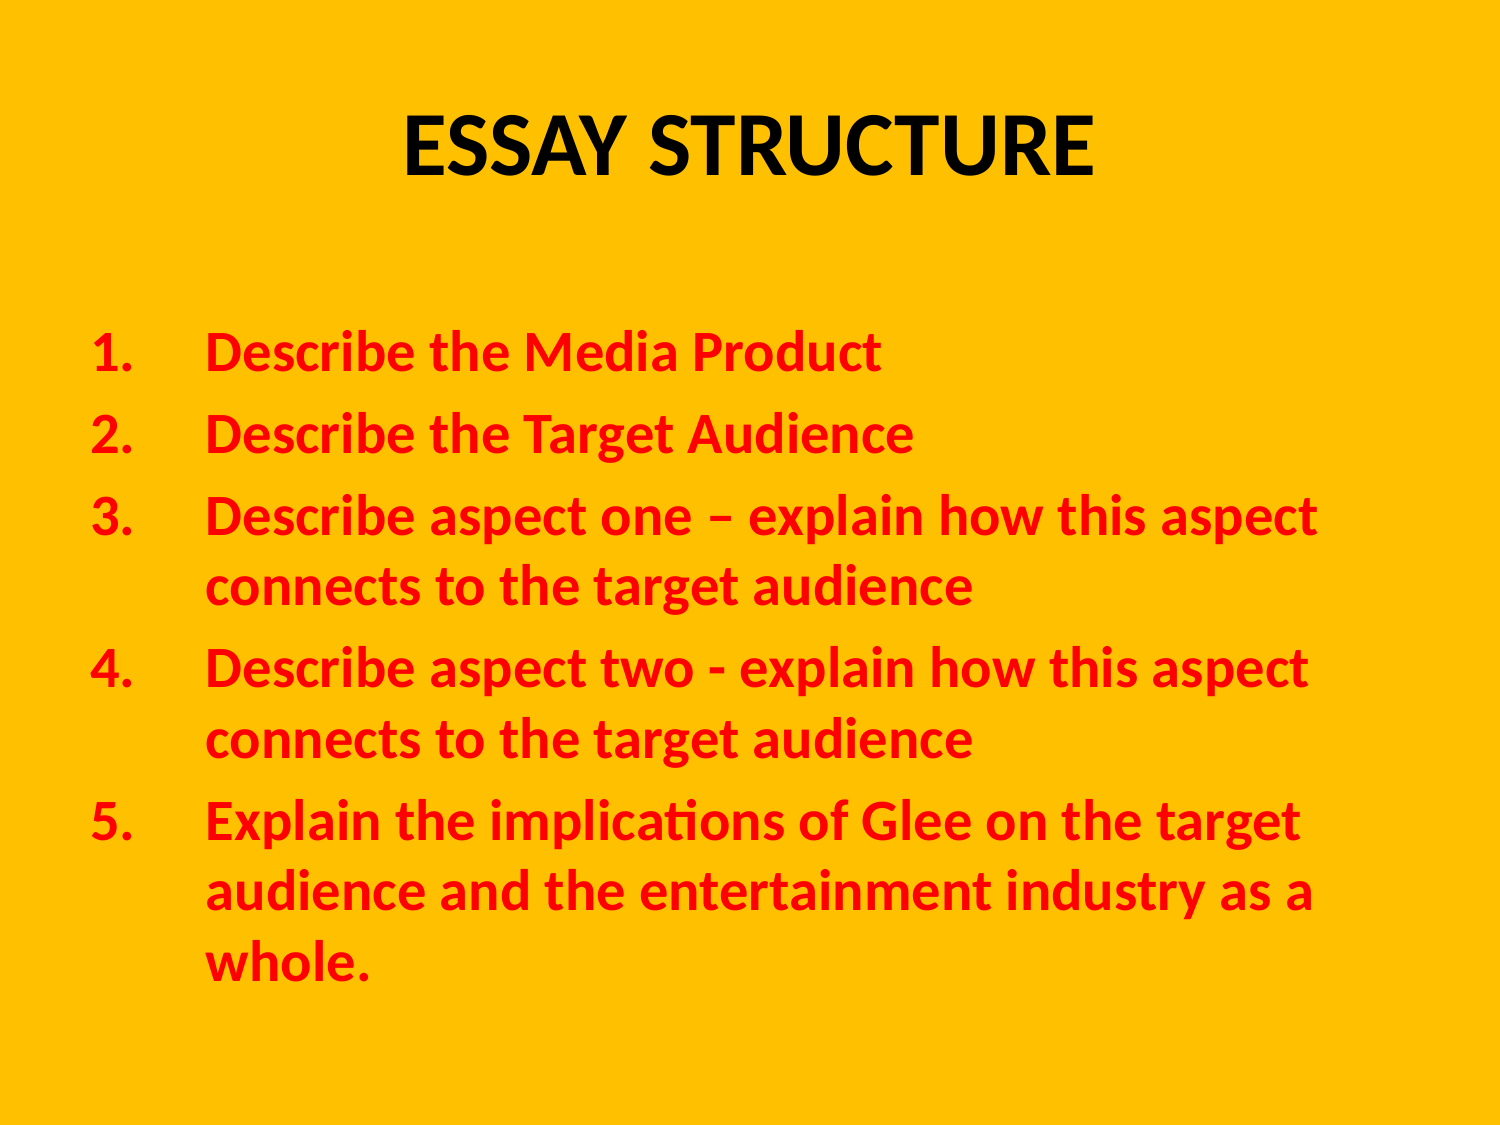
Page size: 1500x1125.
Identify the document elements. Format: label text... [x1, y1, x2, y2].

title ESSAY STRUCTURE [75, 45, 1425, 233]
list Describe the Media Product Describe the Target Audience Describe aspect one – explain how this aspect connects to the target audience Describe aspect two - explain how this aspect connects to the target audience Explain the implications of Glee on the target audience and the entertainment industry as a whole. [75, 262, 1425, 1005]
